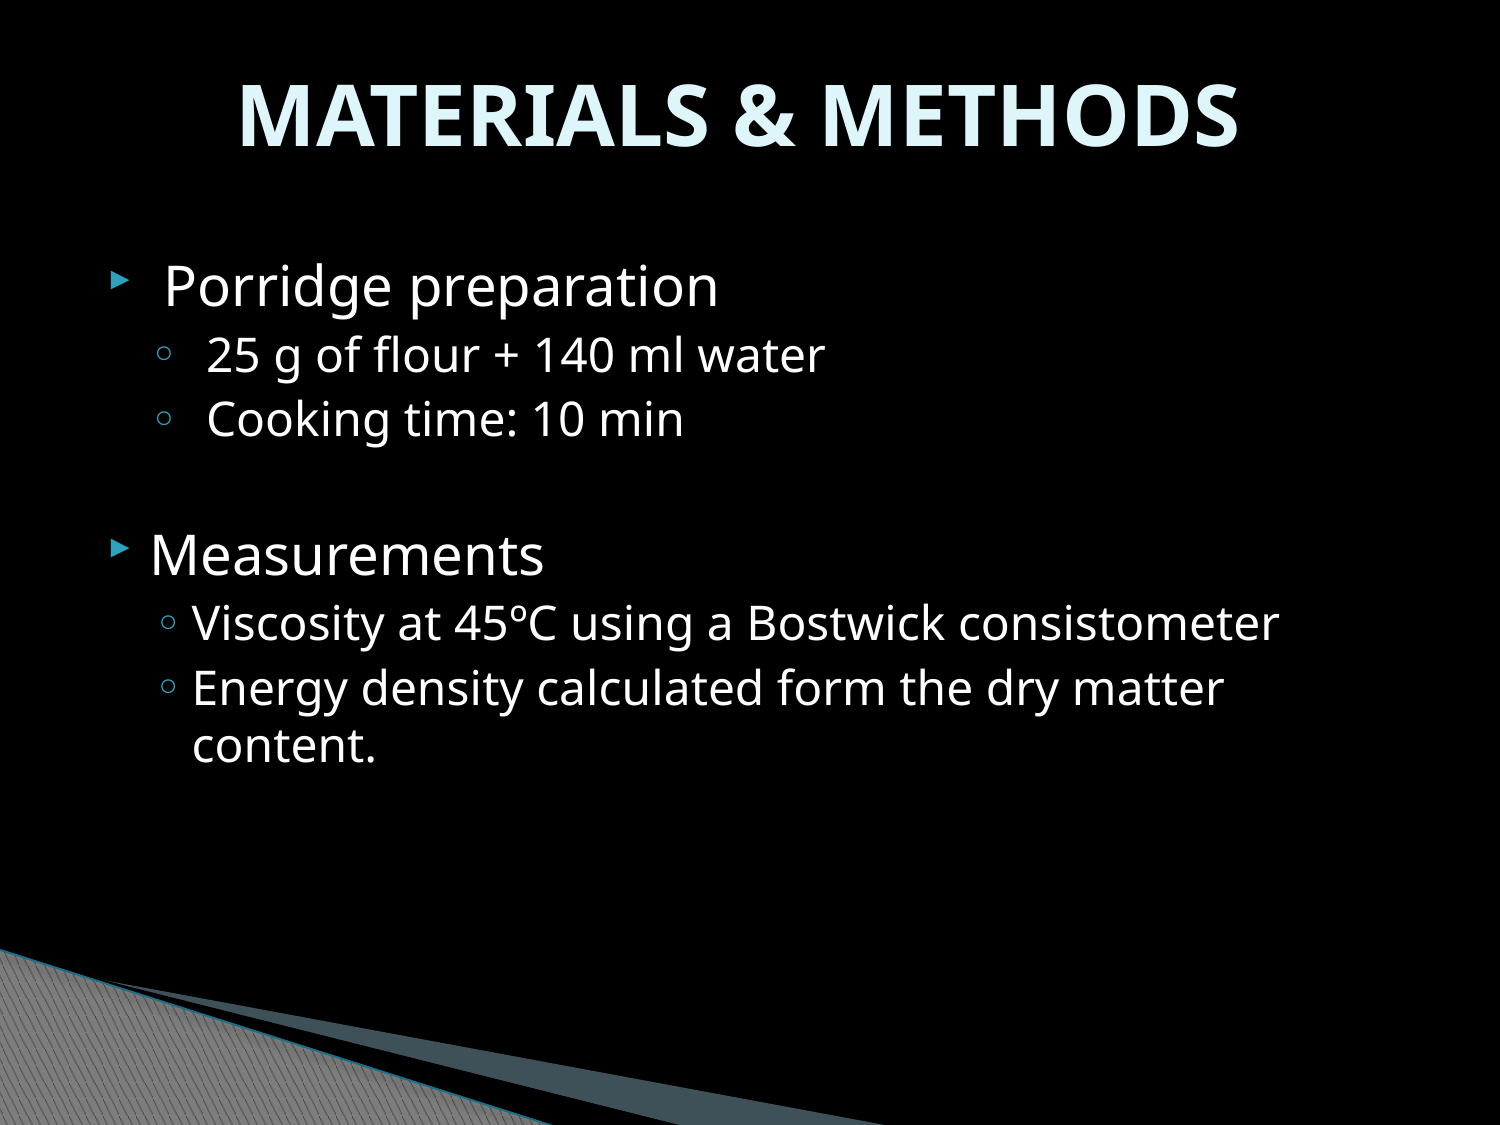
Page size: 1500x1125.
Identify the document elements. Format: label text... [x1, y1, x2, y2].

title MATERIALS & METHODS [75, 24, 1425, 200]
picture [0, 952, 543, 1125]
list Porridge preparation 25 g of flour + 140 ml water Cooking time: 10 min Measurements Viscosity at 45ºC using a Bostwick consistometer Energy density calculated form the dry matter content. [75, 243, 1425, 986]
